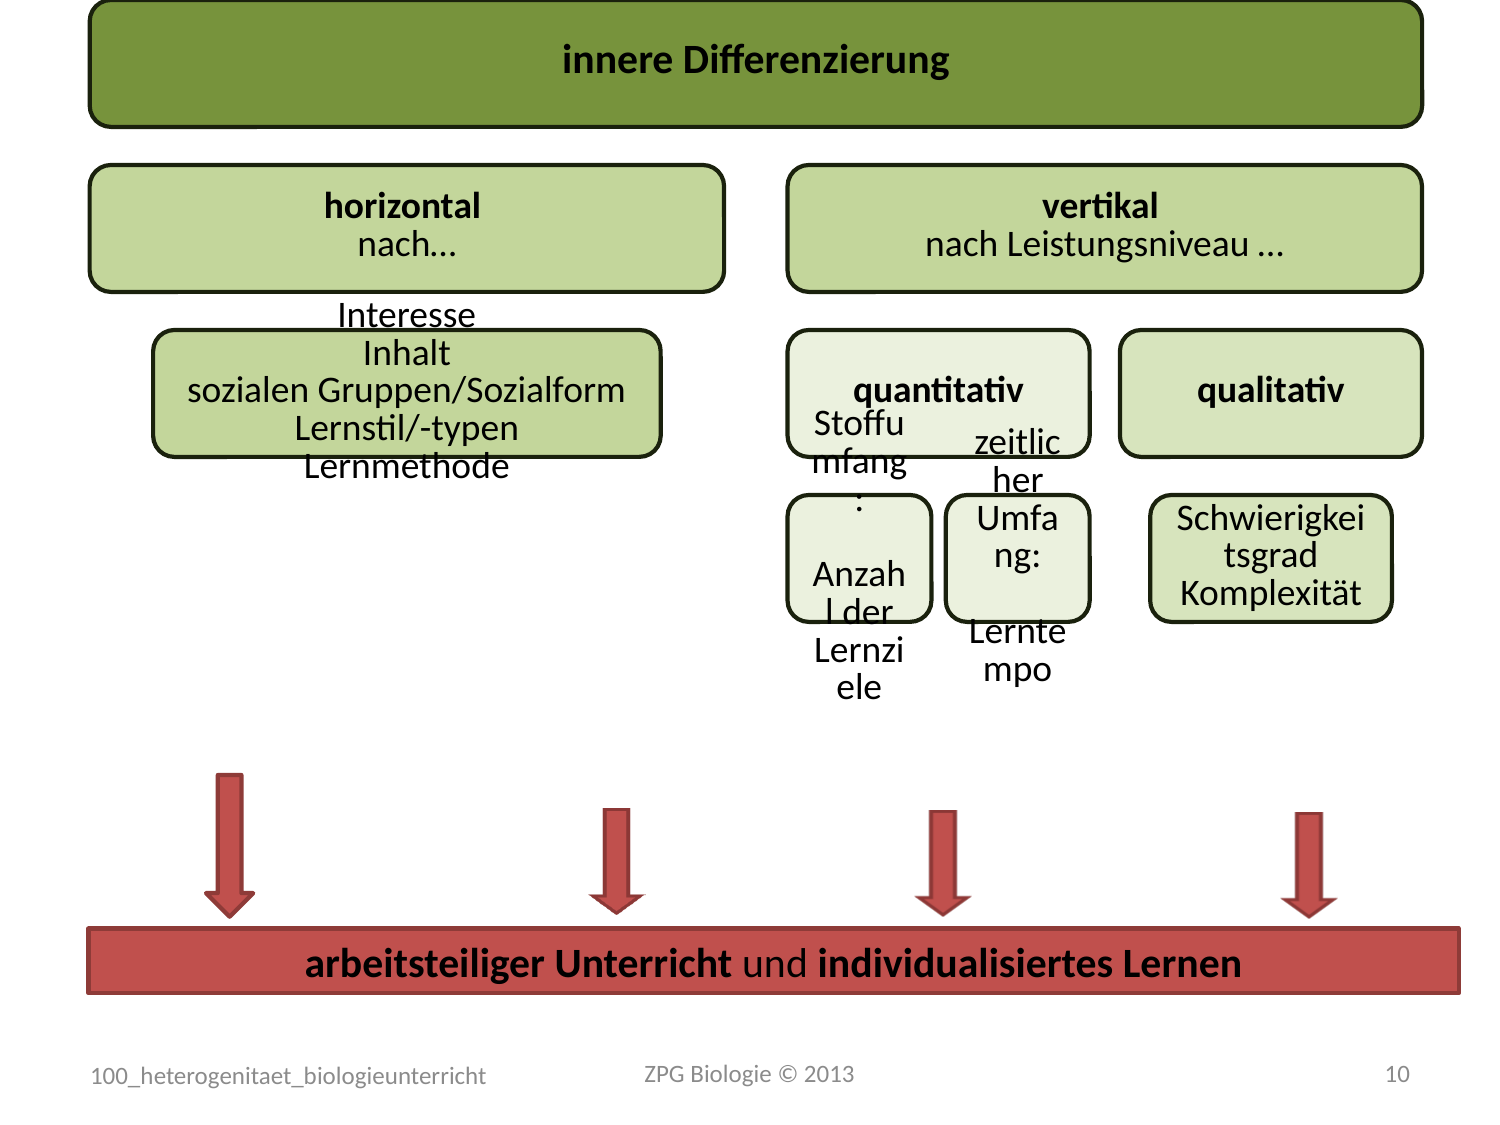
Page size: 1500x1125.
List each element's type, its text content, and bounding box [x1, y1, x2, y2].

footer ZPG Biologie © 2013 [618, 1042, 988, 1103]
text_box [204, 798, 256, 919]
picture [588, 808, 647, 915]
slide_number 100_heterogenitaet_biologieunterricht [75, 1042, 618, 1106]
picture [1280, 812, 1339, 919]
picture [914, 810, 973, 917]
text_box arbeitsteiliger Unterricht und individualisiertes Lernen [86, 926, 1461, 995]
slide_number 10 [1074, 1042, 1425, 1103]
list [0, 0, 1500, 788]
